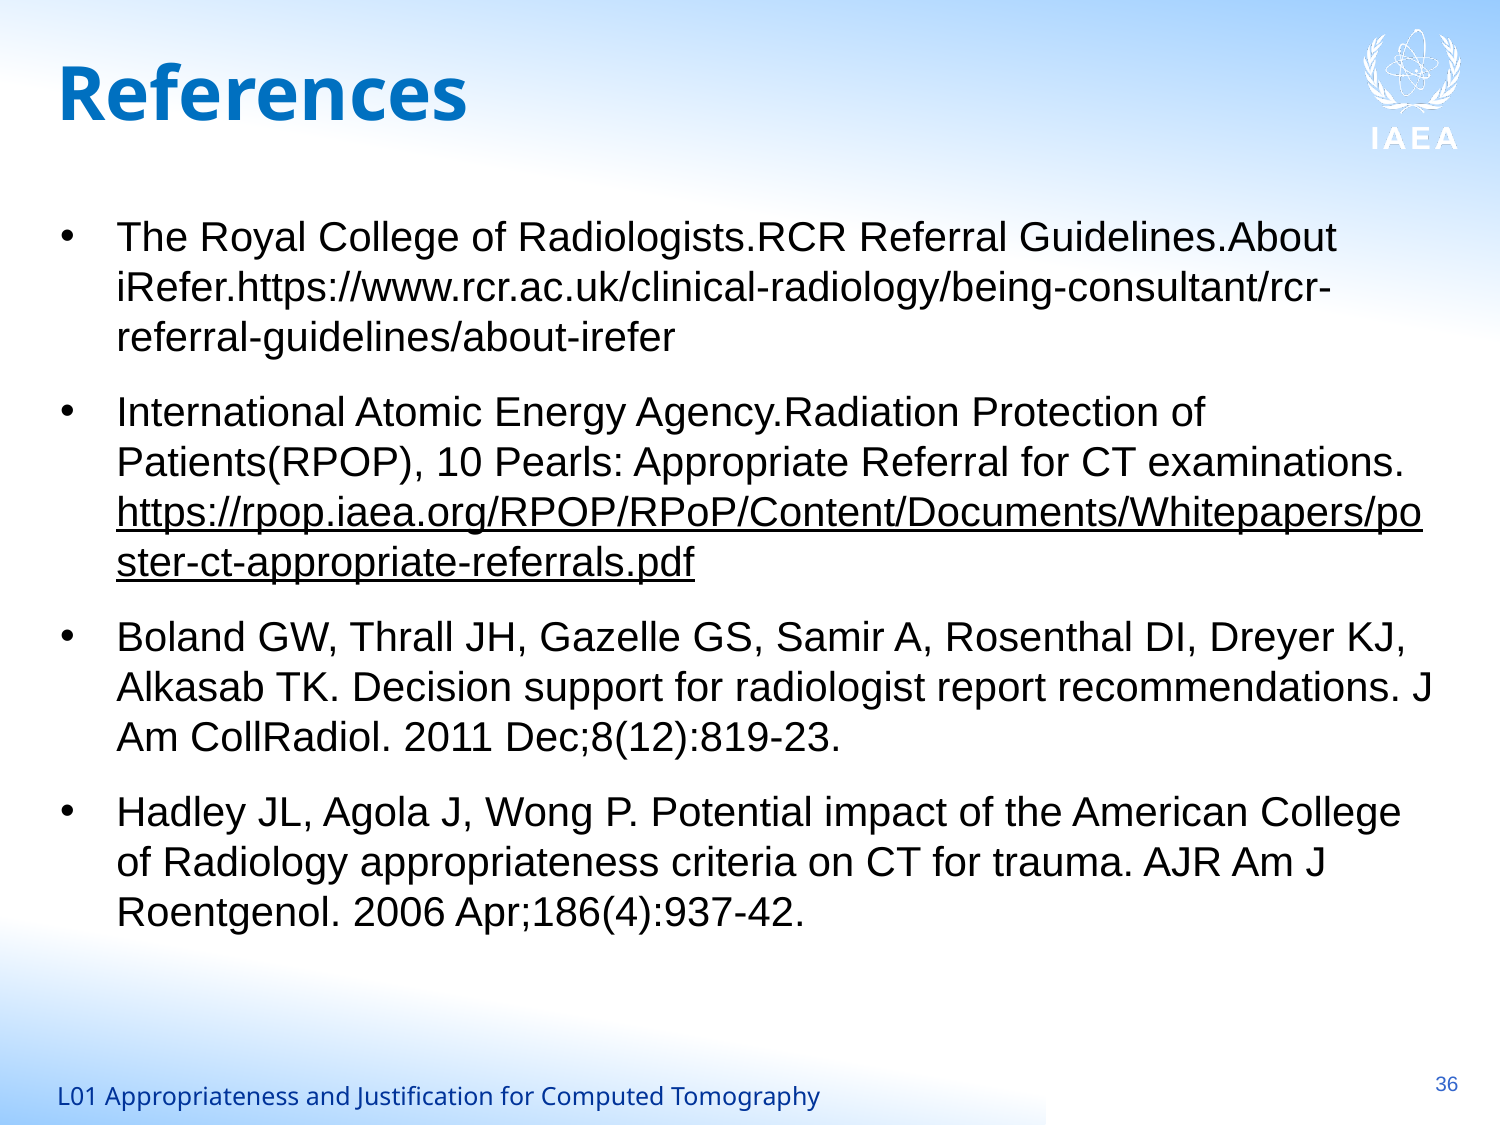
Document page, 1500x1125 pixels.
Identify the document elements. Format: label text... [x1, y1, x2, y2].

slide_number 36 [1389, 1063, 1474, 1112]
title References [41, 19, 1364, 161]
picture [1364, 29, 1461, 149]
list The Royal College of Radiologists.RCR Referral Guidelines.About iRefer.https://www.rcr.ac.uk/clinical-radiology/being-consultant/rcr-referral-guidelines/about-irefer International Atomic Energy Agency.Radiation Protection of Patients(RPOP), 10 Pearls: Appropriate Referral for CT examinations. https://rpop.iaea.org/RPOP/RPoP/Content/Documents/Whitepapers/poster-ct-appropriate-referrals.pdf Boland GW, Thrall JH, Gazelle GS, Samir A, Rosenthal DI, Dreyer KJ, Alkasab TK. Decision support for radiologist report recommendations. J Am CollRadiol. 2011 Dec;8(12):819-23. Hadley JL, Agola J, Wong P. Potential impact of the American College of Radiology appropriateness criteria on CT for trauma. AJR Am J Roentgenol. 2006 Apr;186(4):937-42. [45, 202, 1455, 998]
